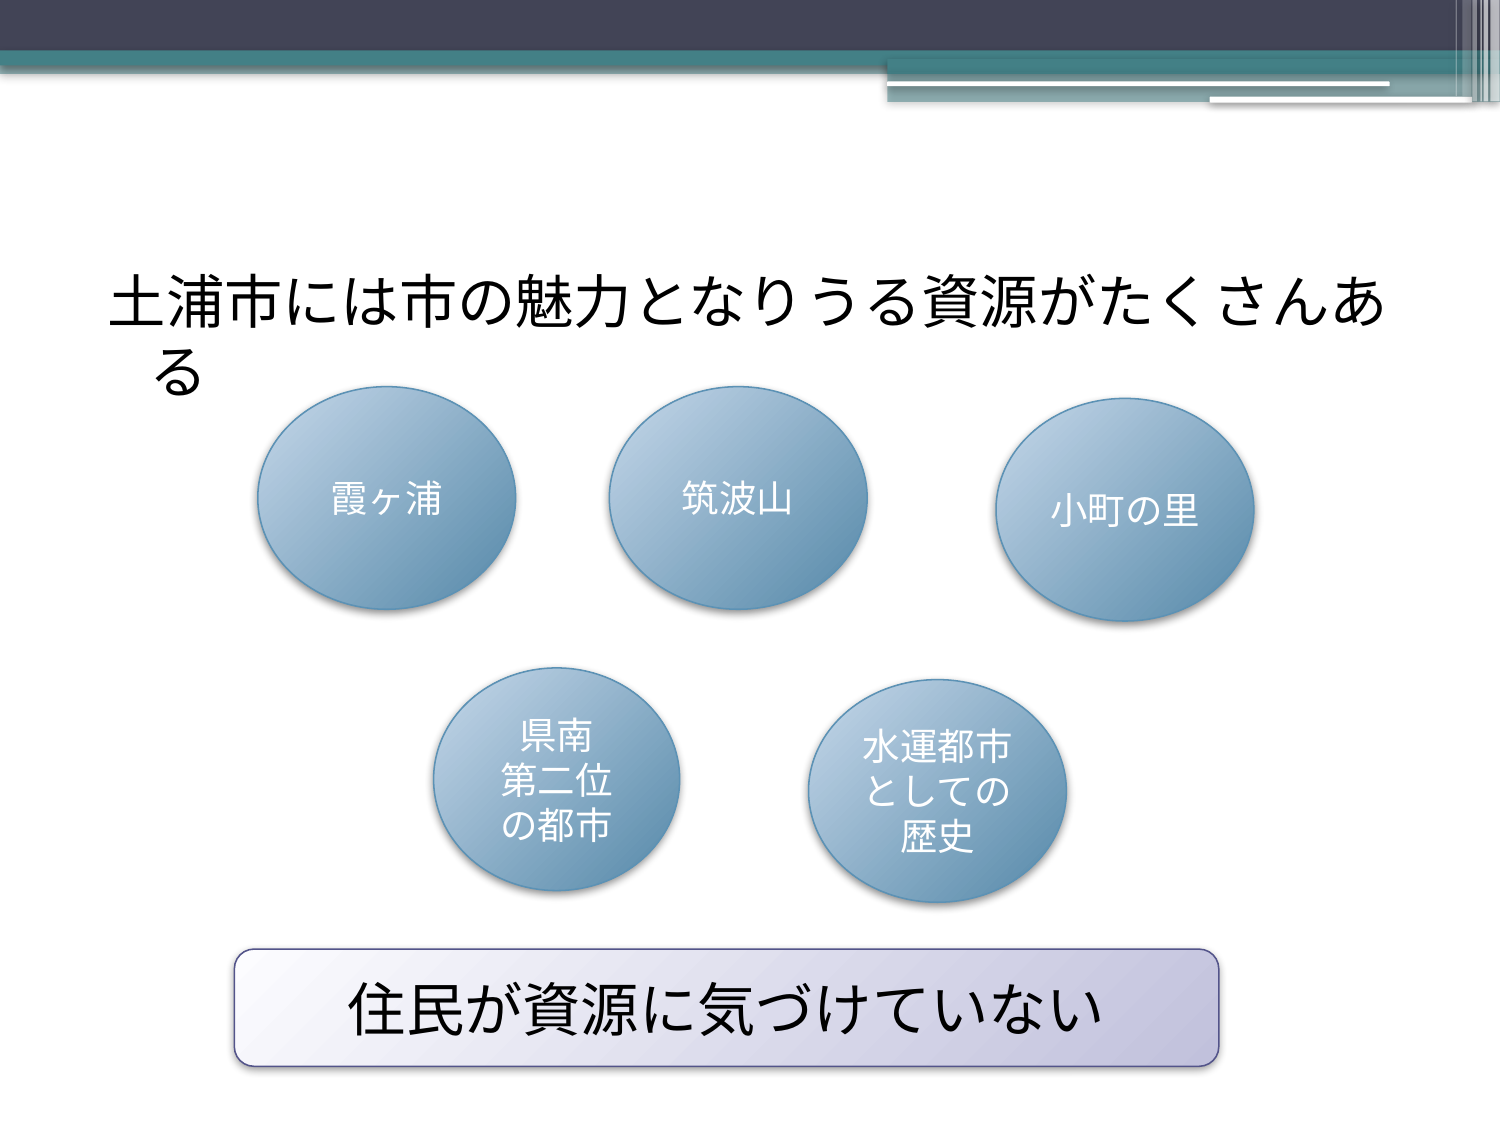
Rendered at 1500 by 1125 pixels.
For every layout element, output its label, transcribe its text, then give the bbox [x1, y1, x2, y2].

text_box 霞ヶ浦 [257, 385, 517, 611]
text_box 水運都市 としての 歴史 [807, 678, 1068, 904]
list 土浦市には市の魅力となりうる資源がたくさんある [74, 257, 1426, 1079]
text_box 小町の里 [995, 397, 1255, 622]
text_box 県南 第二位の都市 [432, 667, 681, 892]
text_box 住民が資源に気づけていない [233, 948, 1220, 1068]
text_box 筑波山 [608, 385, 868, 611]
